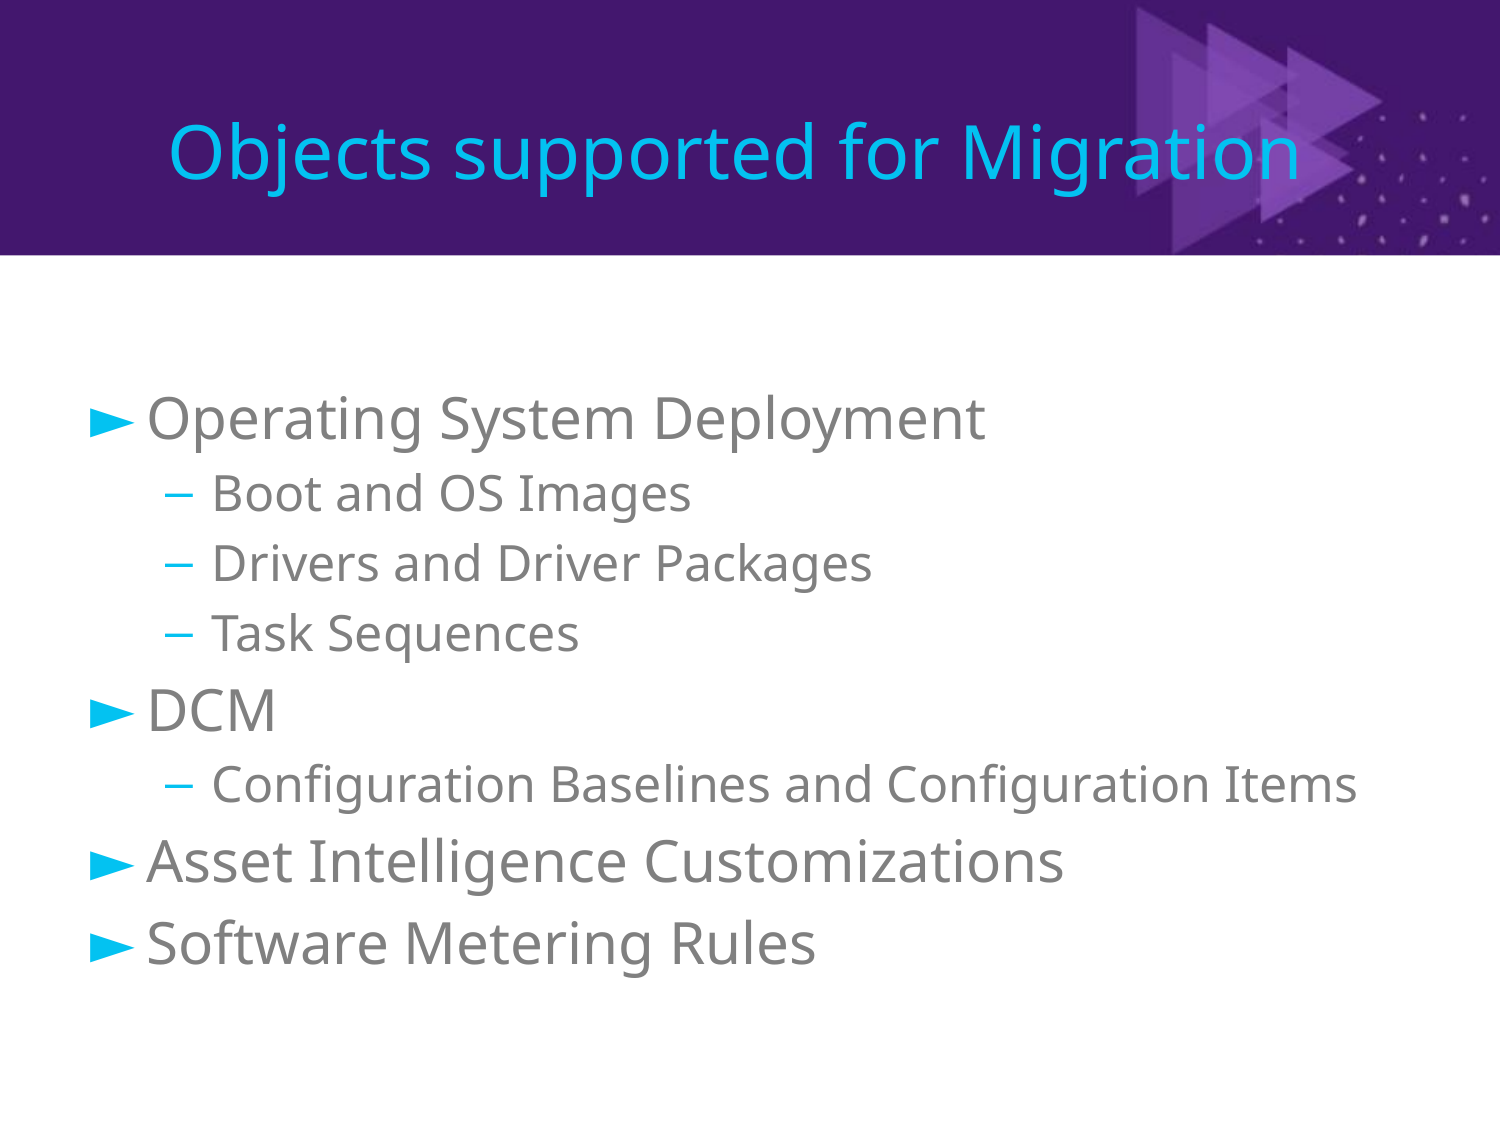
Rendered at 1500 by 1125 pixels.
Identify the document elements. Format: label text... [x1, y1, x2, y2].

picture [0, 0, 1500, 255]
list Operating System Deployment Boot and OS Images Drivers and Driver Packages Task Sequences DCM Configuration Baselines and Configuration Items Asset Intelligence Customizations Software Metering Rules [75, 373, 1425, 1005]
title Objects supported for Migration [75, 56, 1425, 244]
